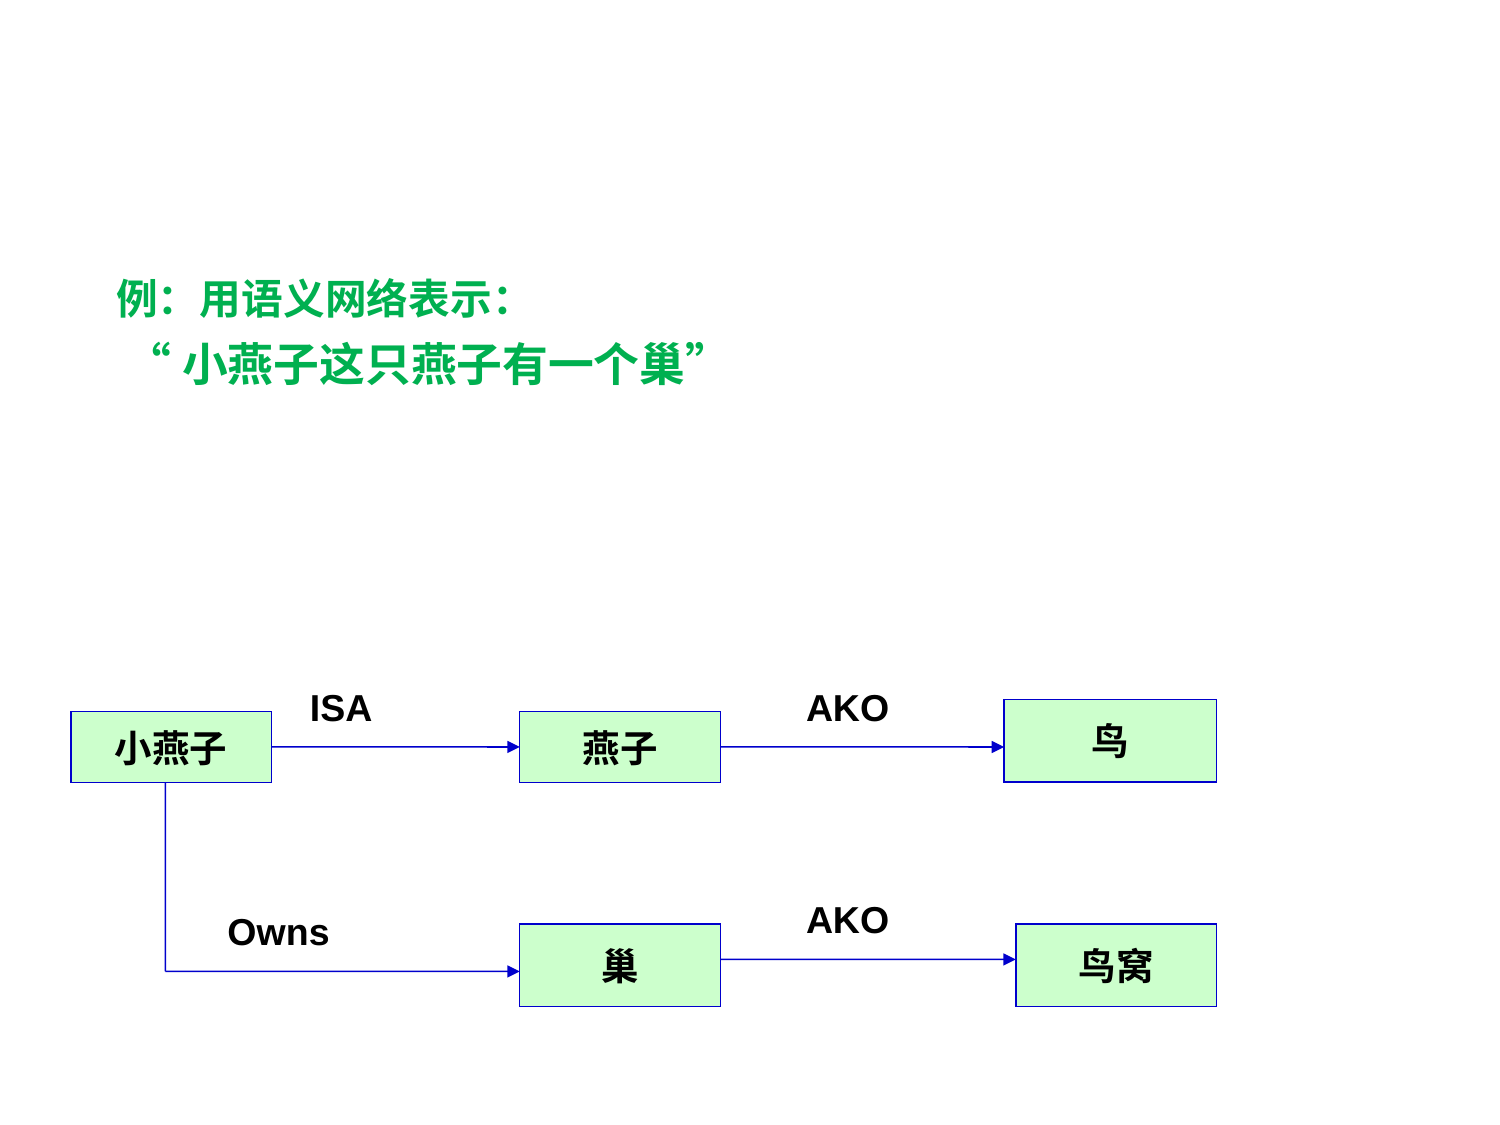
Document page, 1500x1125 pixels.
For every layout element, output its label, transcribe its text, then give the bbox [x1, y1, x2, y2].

list 例：用语义网络表示： “小燕子这只燕子有一个巢” [35, 200, 1406, 1031]
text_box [70, 546, 1217, 1007]
